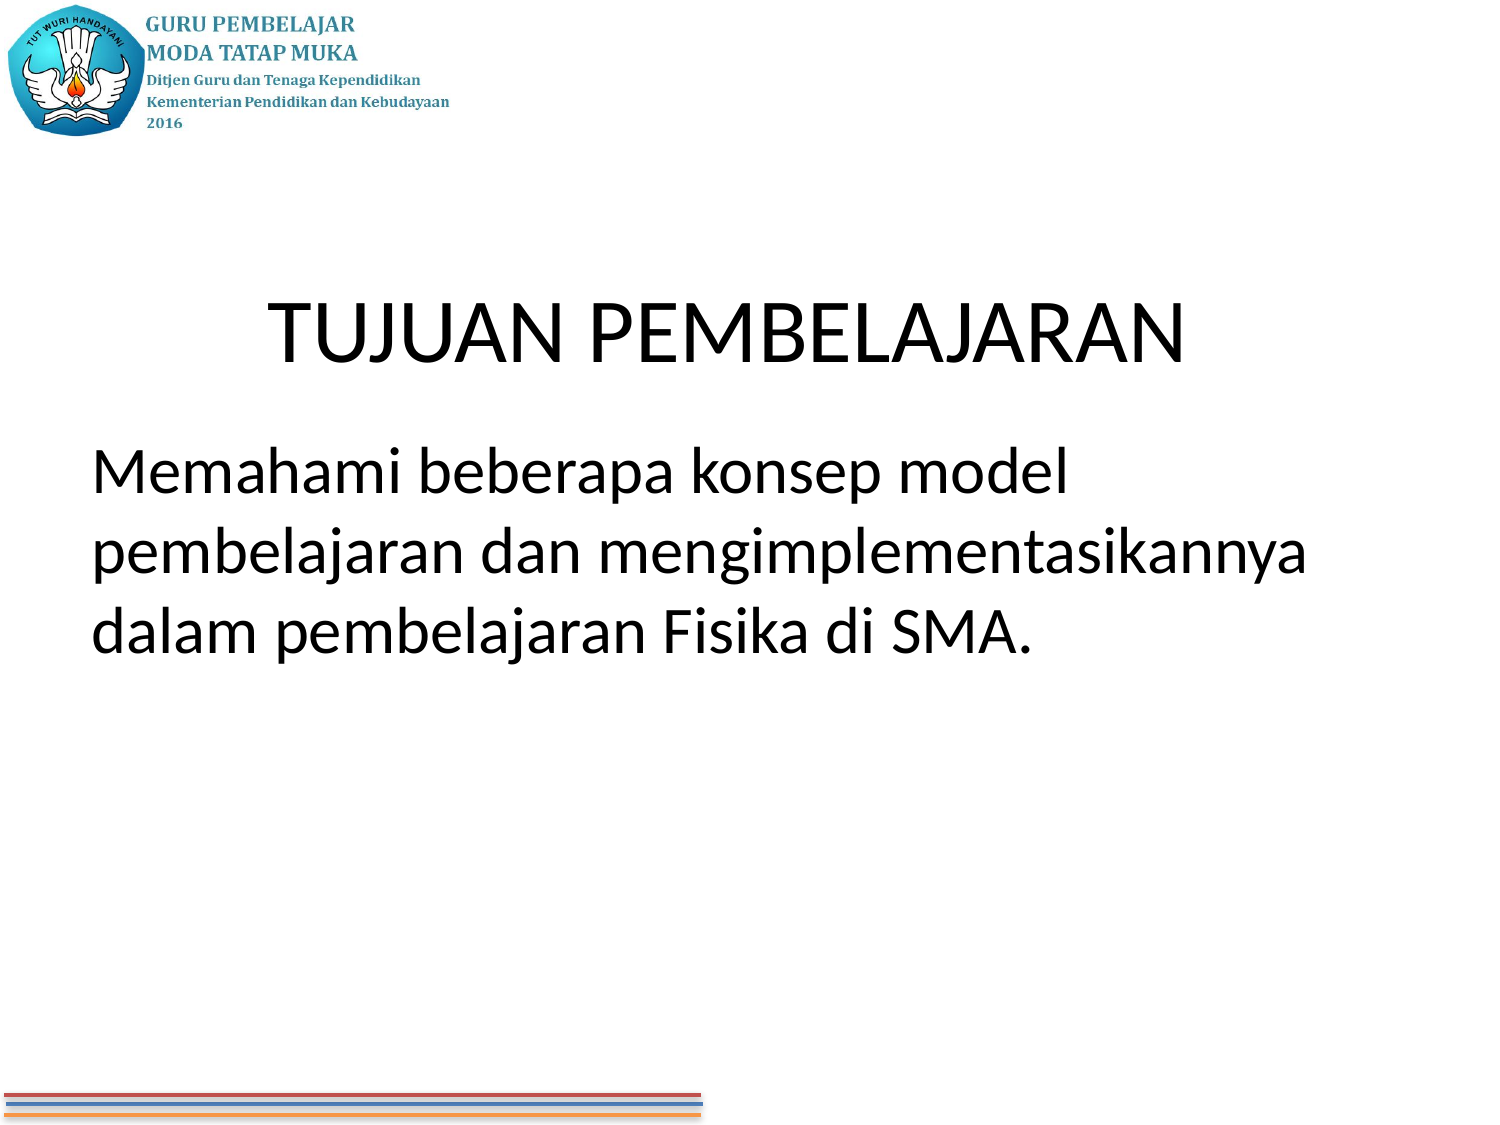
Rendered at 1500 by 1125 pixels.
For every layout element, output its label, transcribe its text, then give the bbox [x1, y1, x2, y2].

title TUJUAN PEMBELAJARAN [53, 231, 1404, 420]
list Memahami beberapa konsep model pembelajaran dan mengimplementasikannya dalam pembelajaran Fisika di SMA. [76, 419, 1427, 680]
picture [4, 0, 455, 139]
